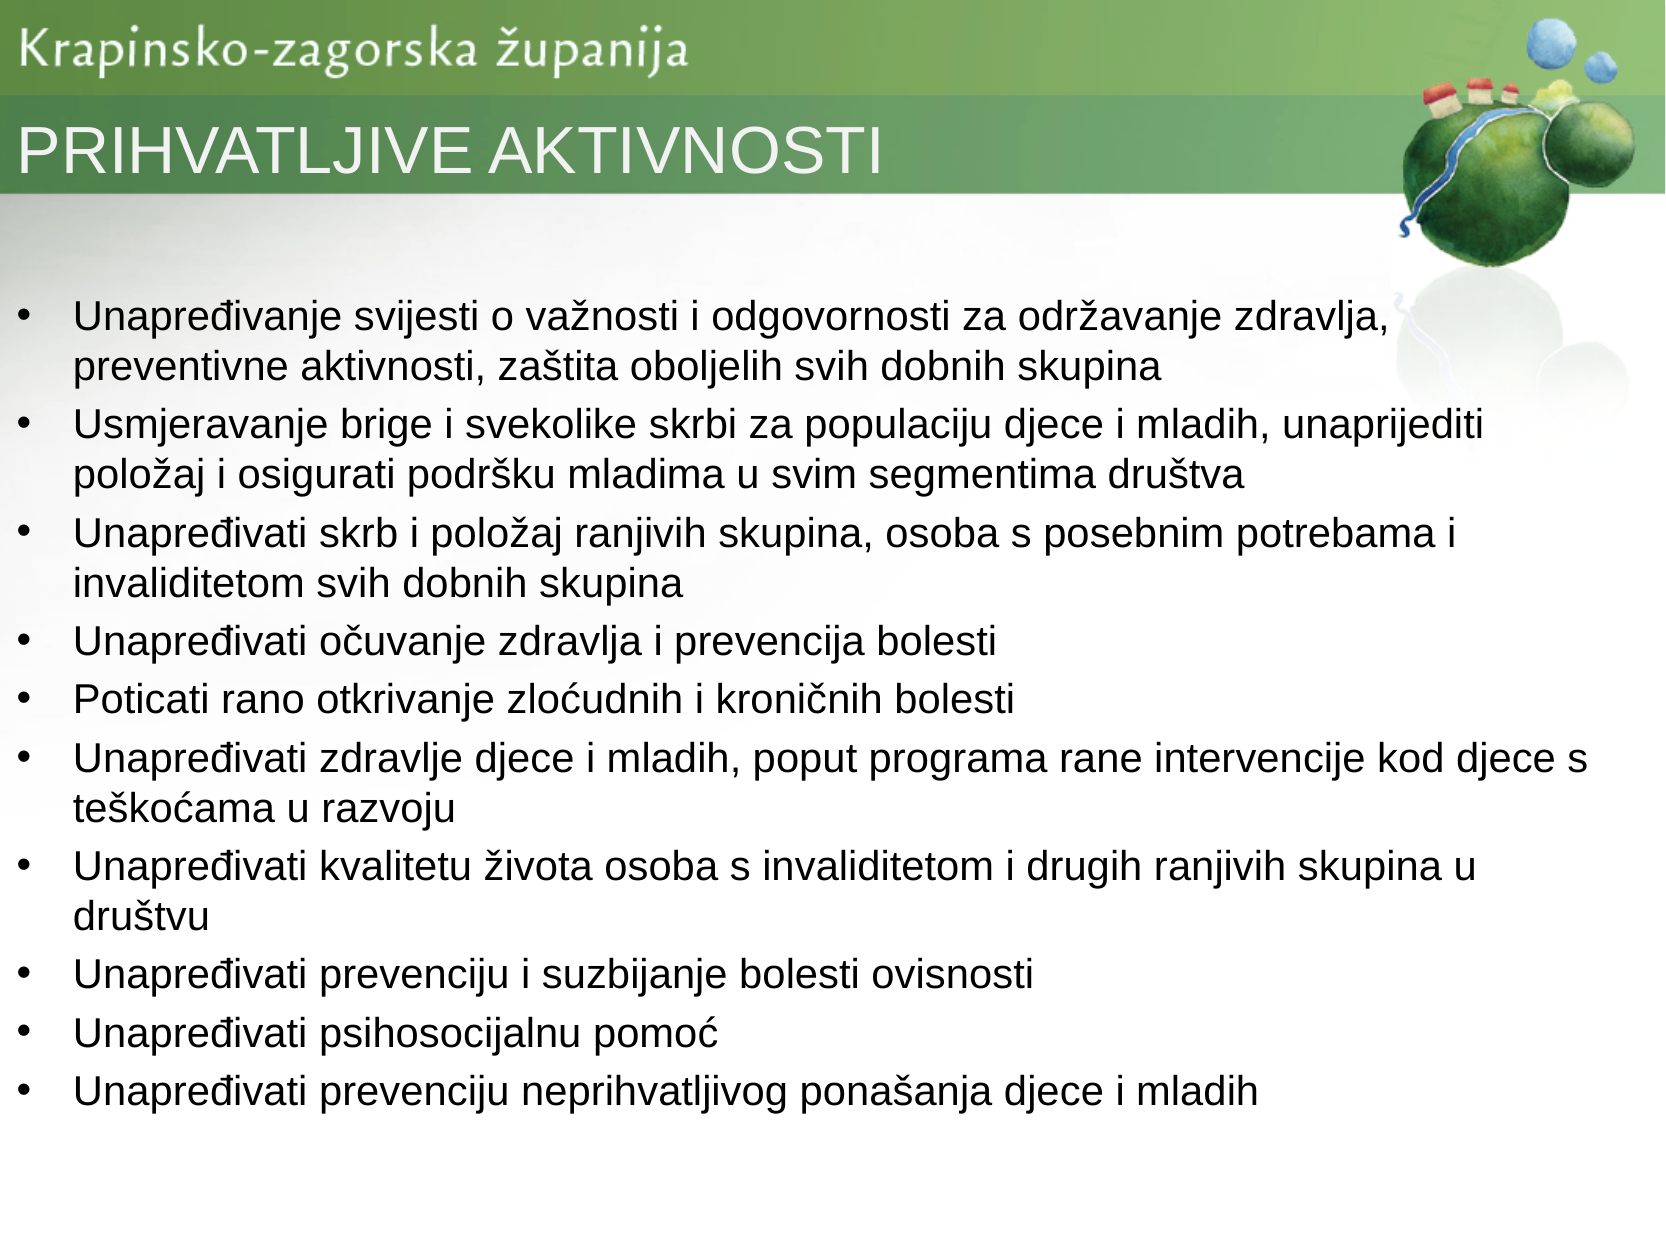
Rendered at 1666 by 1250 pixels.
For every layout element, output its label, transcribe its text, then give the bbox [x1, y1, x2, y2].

picture [0, 0, 1666, 1250]
list PRIHVATLJIVE AKTIVNOSTI Unapređivanje svijesti o važnosti i odgovornosti za održavanje zdravlja, preventivne aktivnosti, zaštita oboljelih svih dobnih skupina Usmjeravanje brige i svekolike skrbi za populaciju djece i mladih, unaprijediti položaj i osigurati podršku mladima u svim segmentima društva Unapređivati skrb i položaj ranjivih skupina, osoba s posebnim potrebama i invaliditetom svih dobnih skupina Unapređivati očuvanje zdravlja i prevencija bolesti Poticati rano otkrivanje zloćudnih i kroničnih bolesti Unapređivati zdravlje djece i mladih, poput programa rane intervencije kod djece s teškoćama u razvoju Unapređivati kvalitetu života osoba s invaliditetom i drugih ranjivih skupina u društvu Unapređivati prevenciju i suzbijanje bolesti ovisnosti Unapređivati psihosocijalnu pomoć Unapređivati prevenciju neprihvatljivog ponašanja djece i mladih [0, 98, 1632, 1220]
